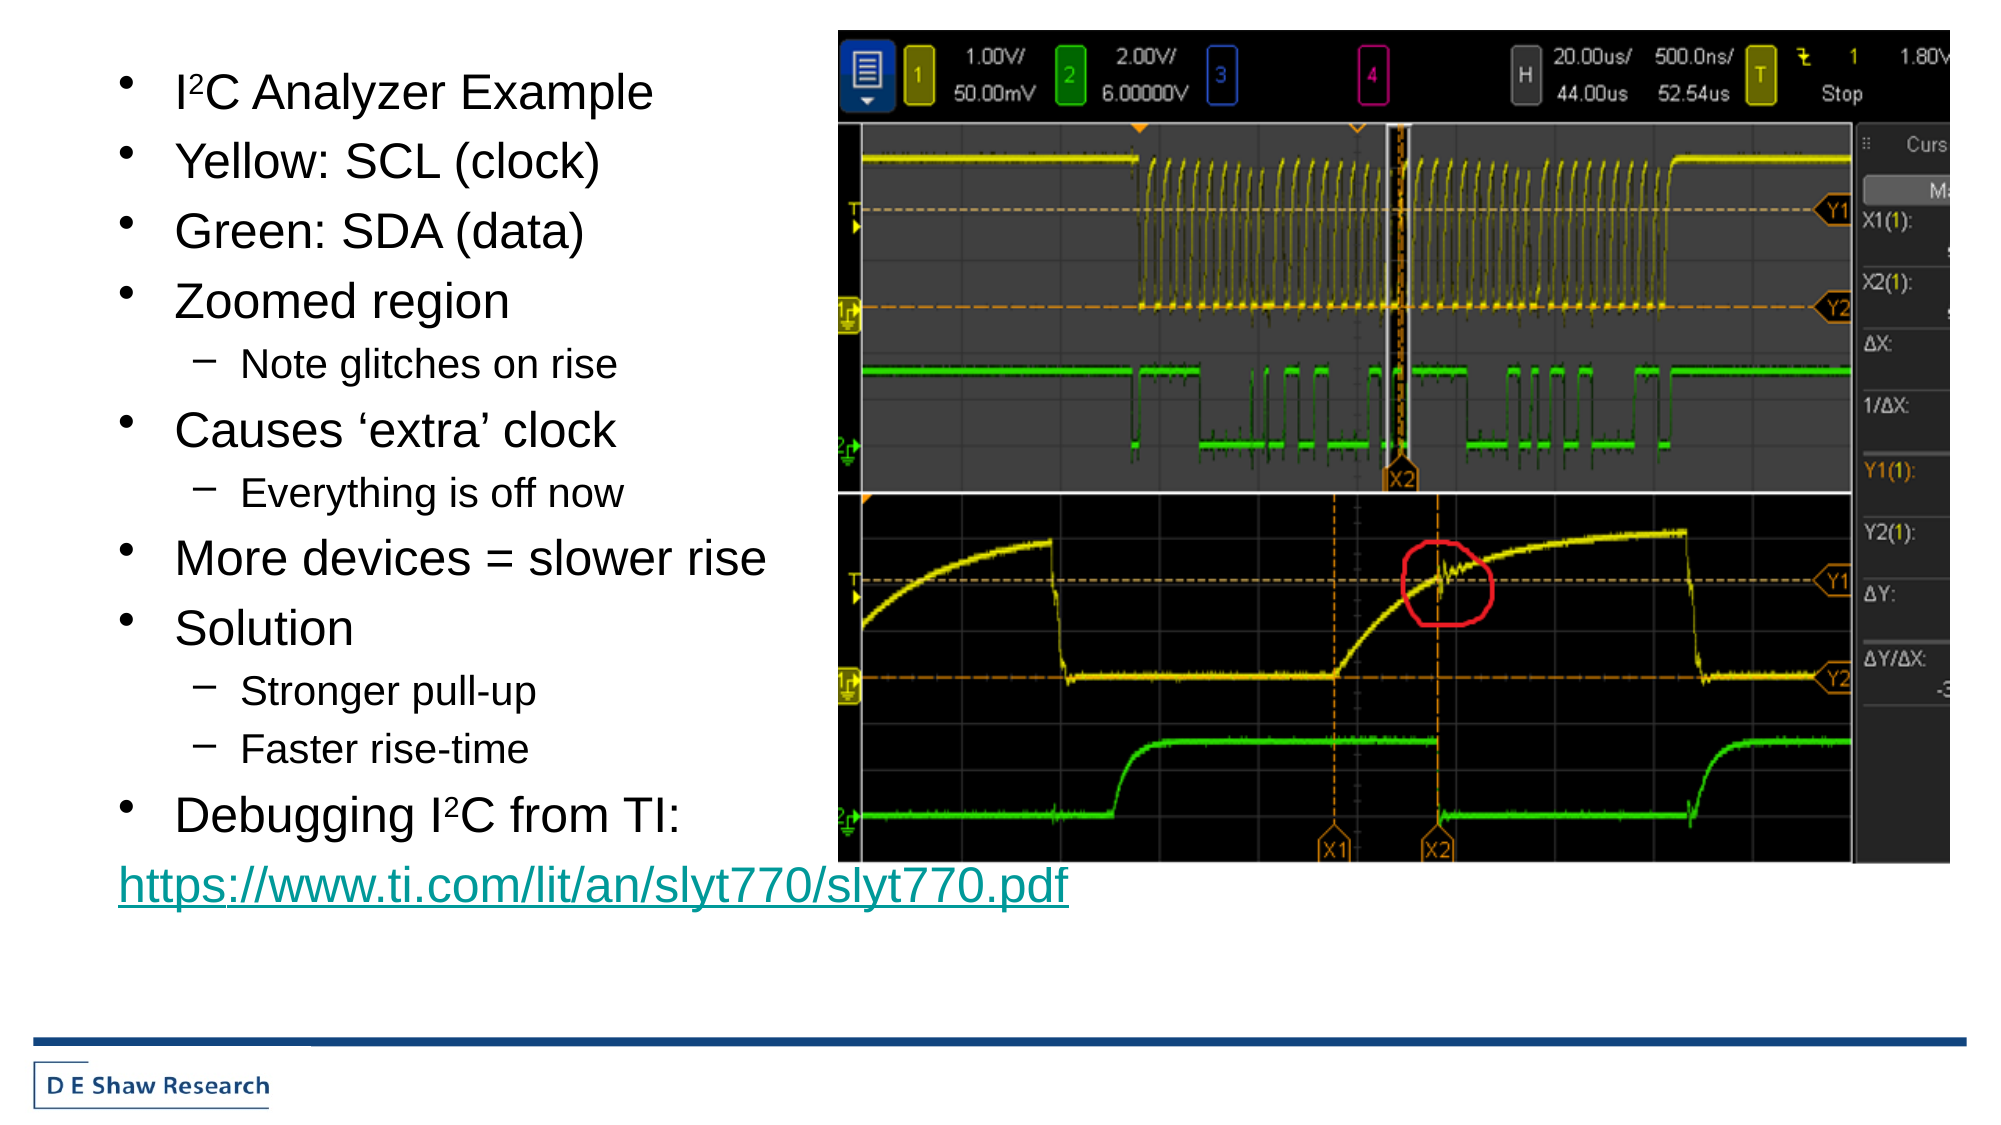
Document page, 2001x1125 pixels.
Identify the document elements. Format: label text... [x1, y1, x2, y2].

picture [10, 1046, 311, 1123]
list I2C Analyzer Example Yellow: SCL (clock) Green: SDA (data) Zoomed region Note glitches on rise Causes ‘extra’ clock Everything is off now More devices = slower rise Solution Stronger pull-up Faster rise-time Debugging I2C from TI: https://www.ti.com/lit/an/slyt770/slyt770.pdf [103, 51, 832, 794]
picture [837, 30, 1950, 867]
